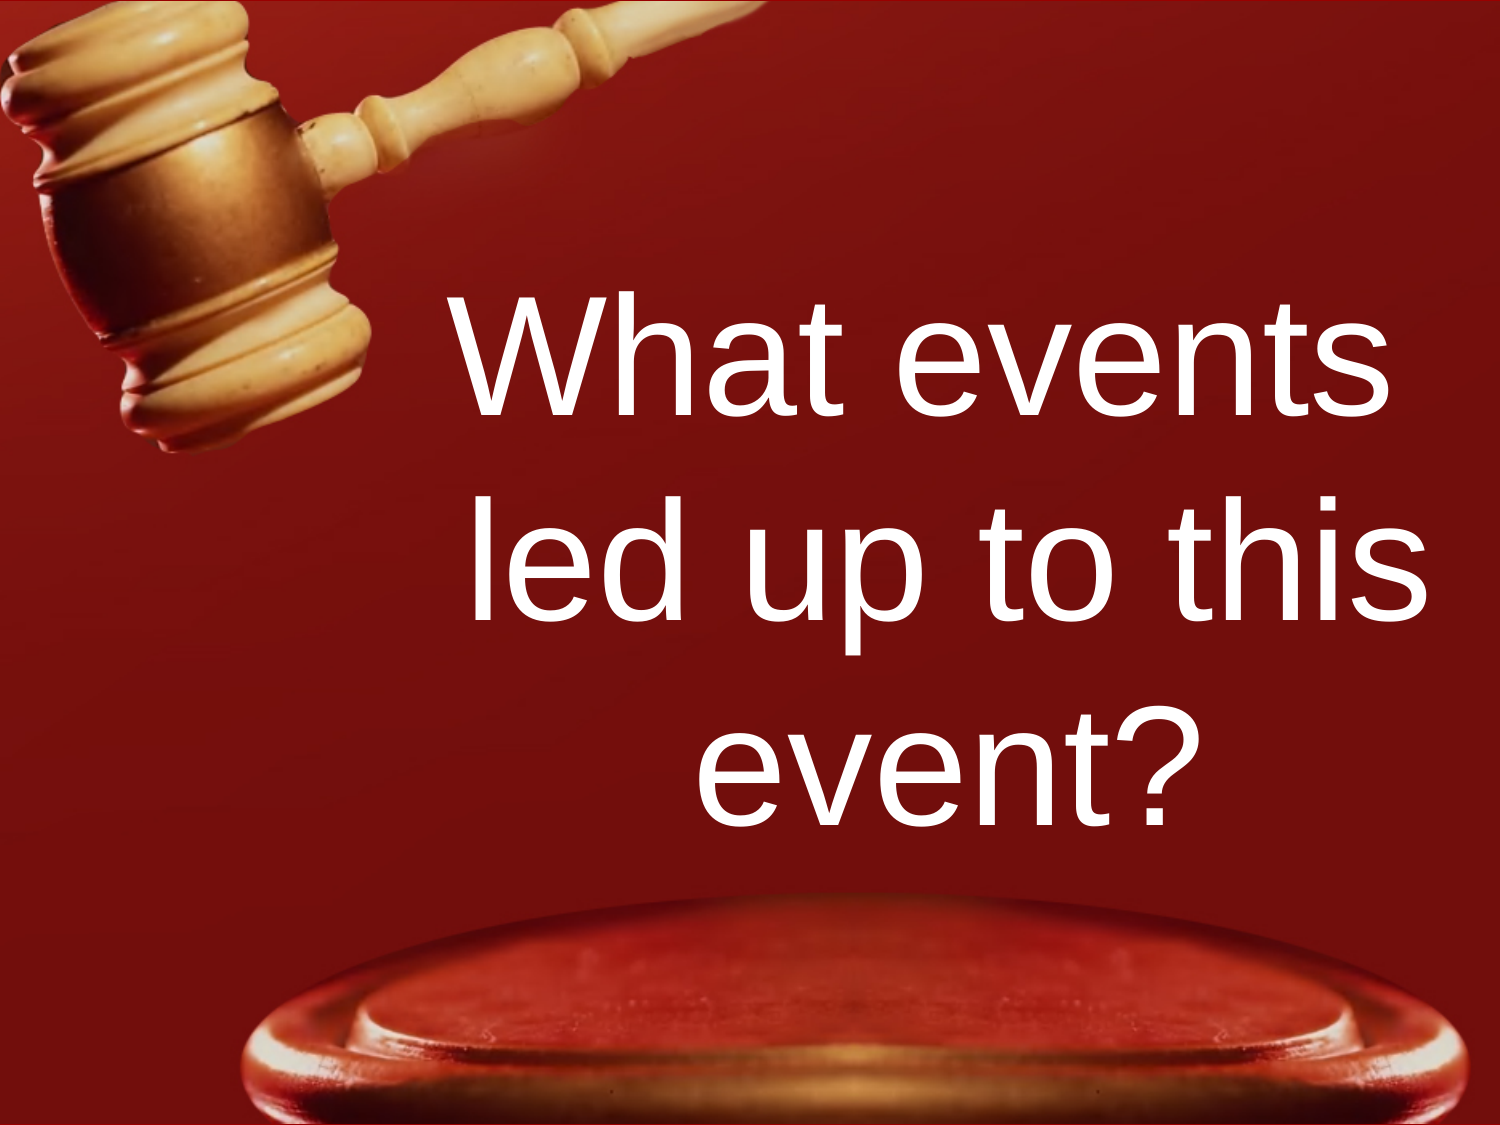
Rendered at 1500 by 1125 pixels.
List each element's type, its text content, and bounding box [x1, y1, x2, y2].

picture [0, 1, 1500, 1124]
list What events led up to this event? [374, 237, 1468, 988]
